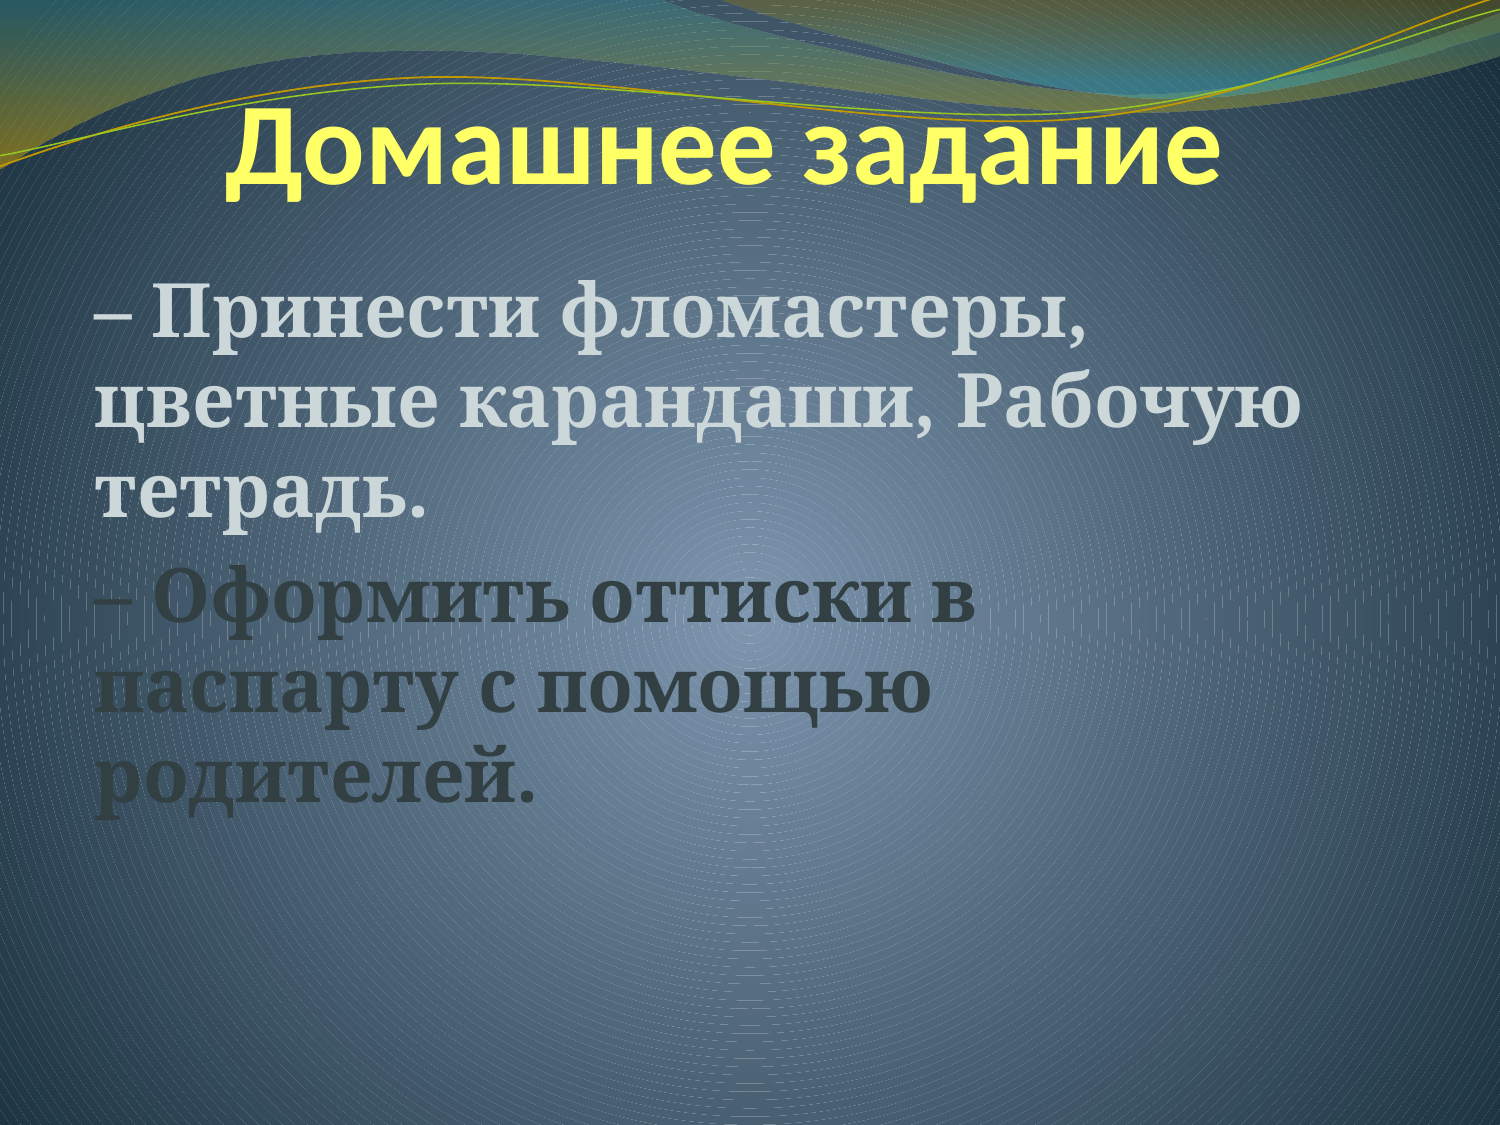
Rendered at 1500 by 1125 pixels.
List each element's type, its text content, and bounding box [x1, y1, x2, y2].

title Домашнее задание [86, 54, 1363, 209]
list – Принести фломастеры, цветные карандаши, Рабочую тетрадь. – Оформить оттиски в паспарту с помощью родителей. [86, 255, 1363, 988]
